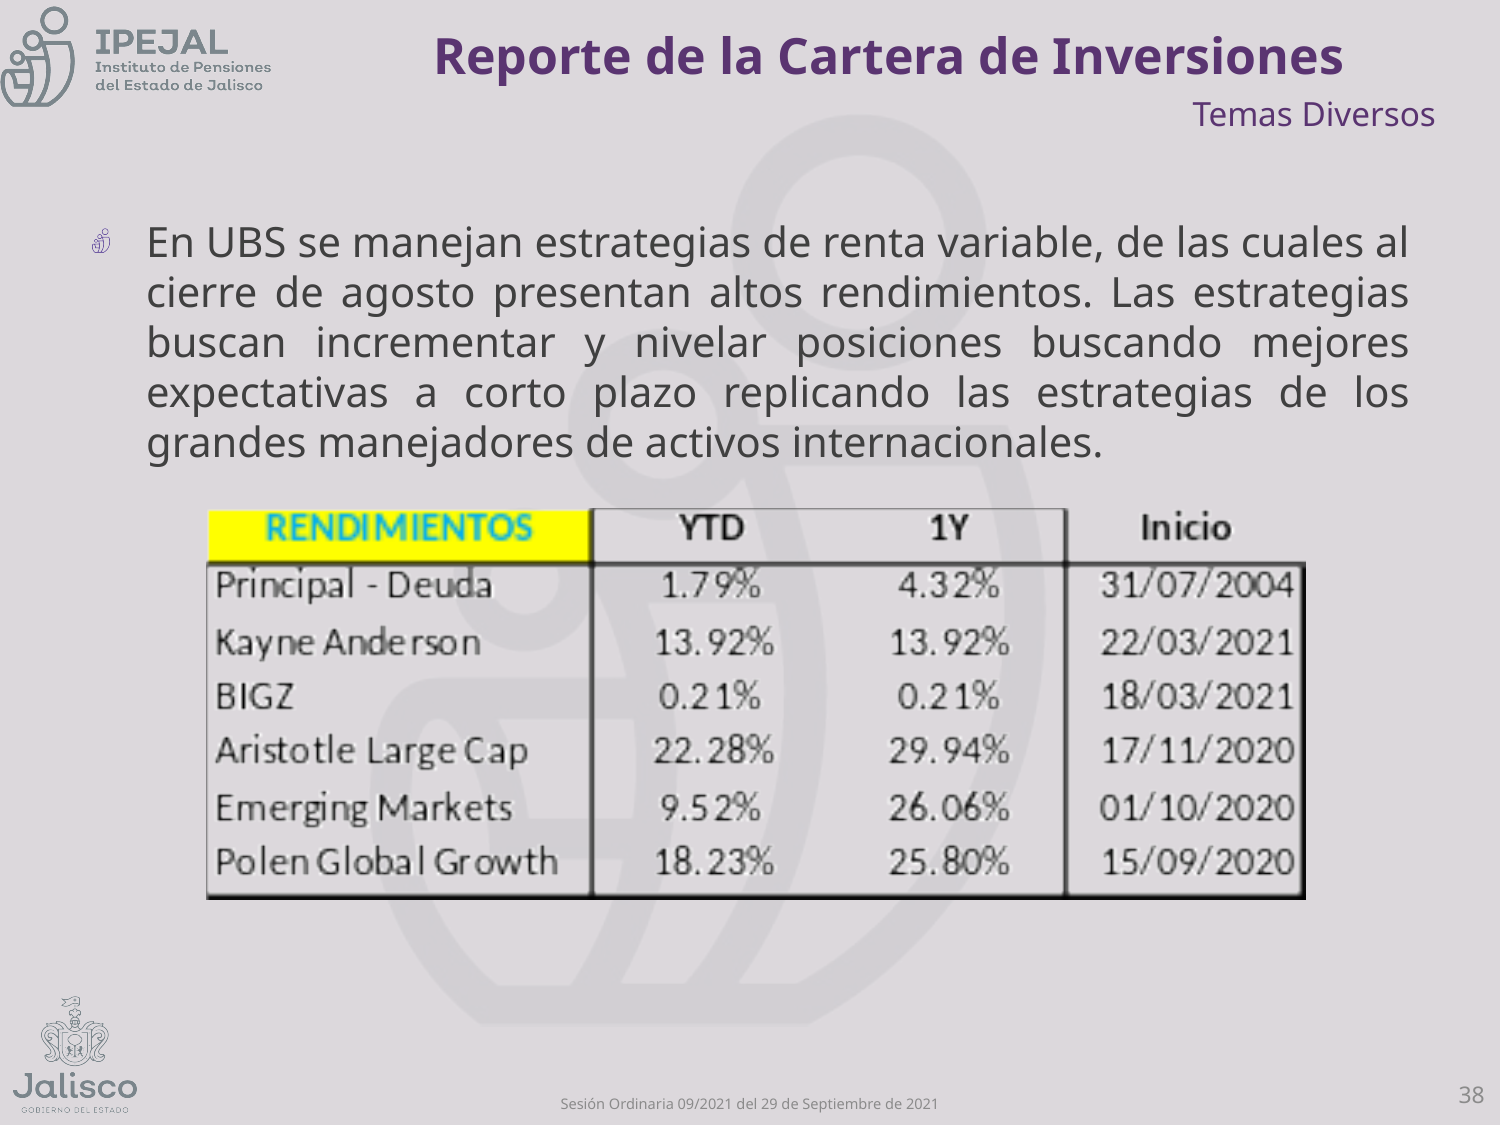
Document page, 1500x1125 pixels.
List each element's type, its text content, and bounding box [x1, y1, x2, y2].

text_box Temas Diversos [1177, 86, 1452, 141]
footer Sesión Ordinaria 09/2021 del 29 de Septiembre de 2021 [472, 1074, 1028, 1125]
picture [206, 508, 1306, 900]
text_box En UBS se manejan estrategias de renta variable, de las cuales al cierre de agosto presentan altos rendimientos. Las estrategias buscan incrementar y nivelar posiciones buscando mejores expectativas a corto plazo replicando las estrategias de los grandes manejadores de activos internacionales. [74, 208, 1425, 499]
slide_number 38 [1411, 1066, 1500, 1125]
picture [0, 6, 271, 107]
picture [89, 225, 113, 256]
text_box Reporte de la Cartera de Inversiones [277, 23, 1500, 149]
picture [0, 988, 166, 1125]
